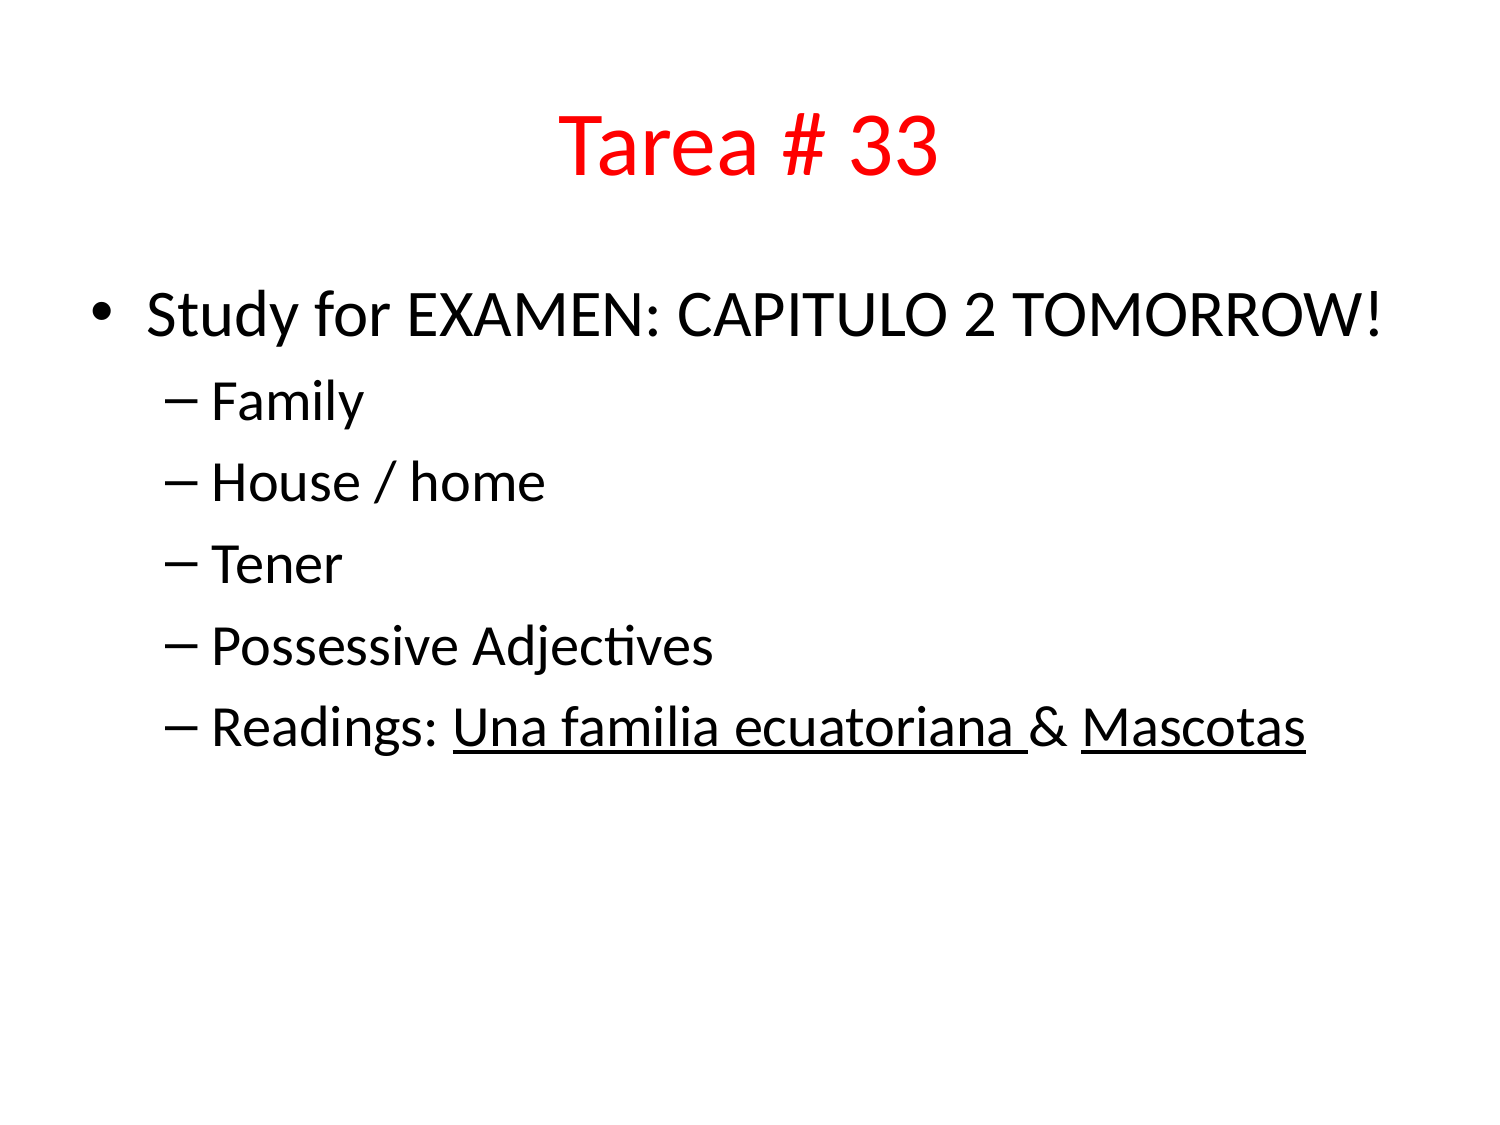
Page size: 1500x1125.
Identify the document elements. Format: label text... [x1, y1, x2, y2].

title Tarea # 33 [75, 45, 1425, 233]
list Study for EXAMEN: CAPITULO 2 TOMORROW! Family House / home Tener Possessive Adjectives Readings: Una familia ecuatoriana & Mascotas [75, 262, 1425, 1005]
